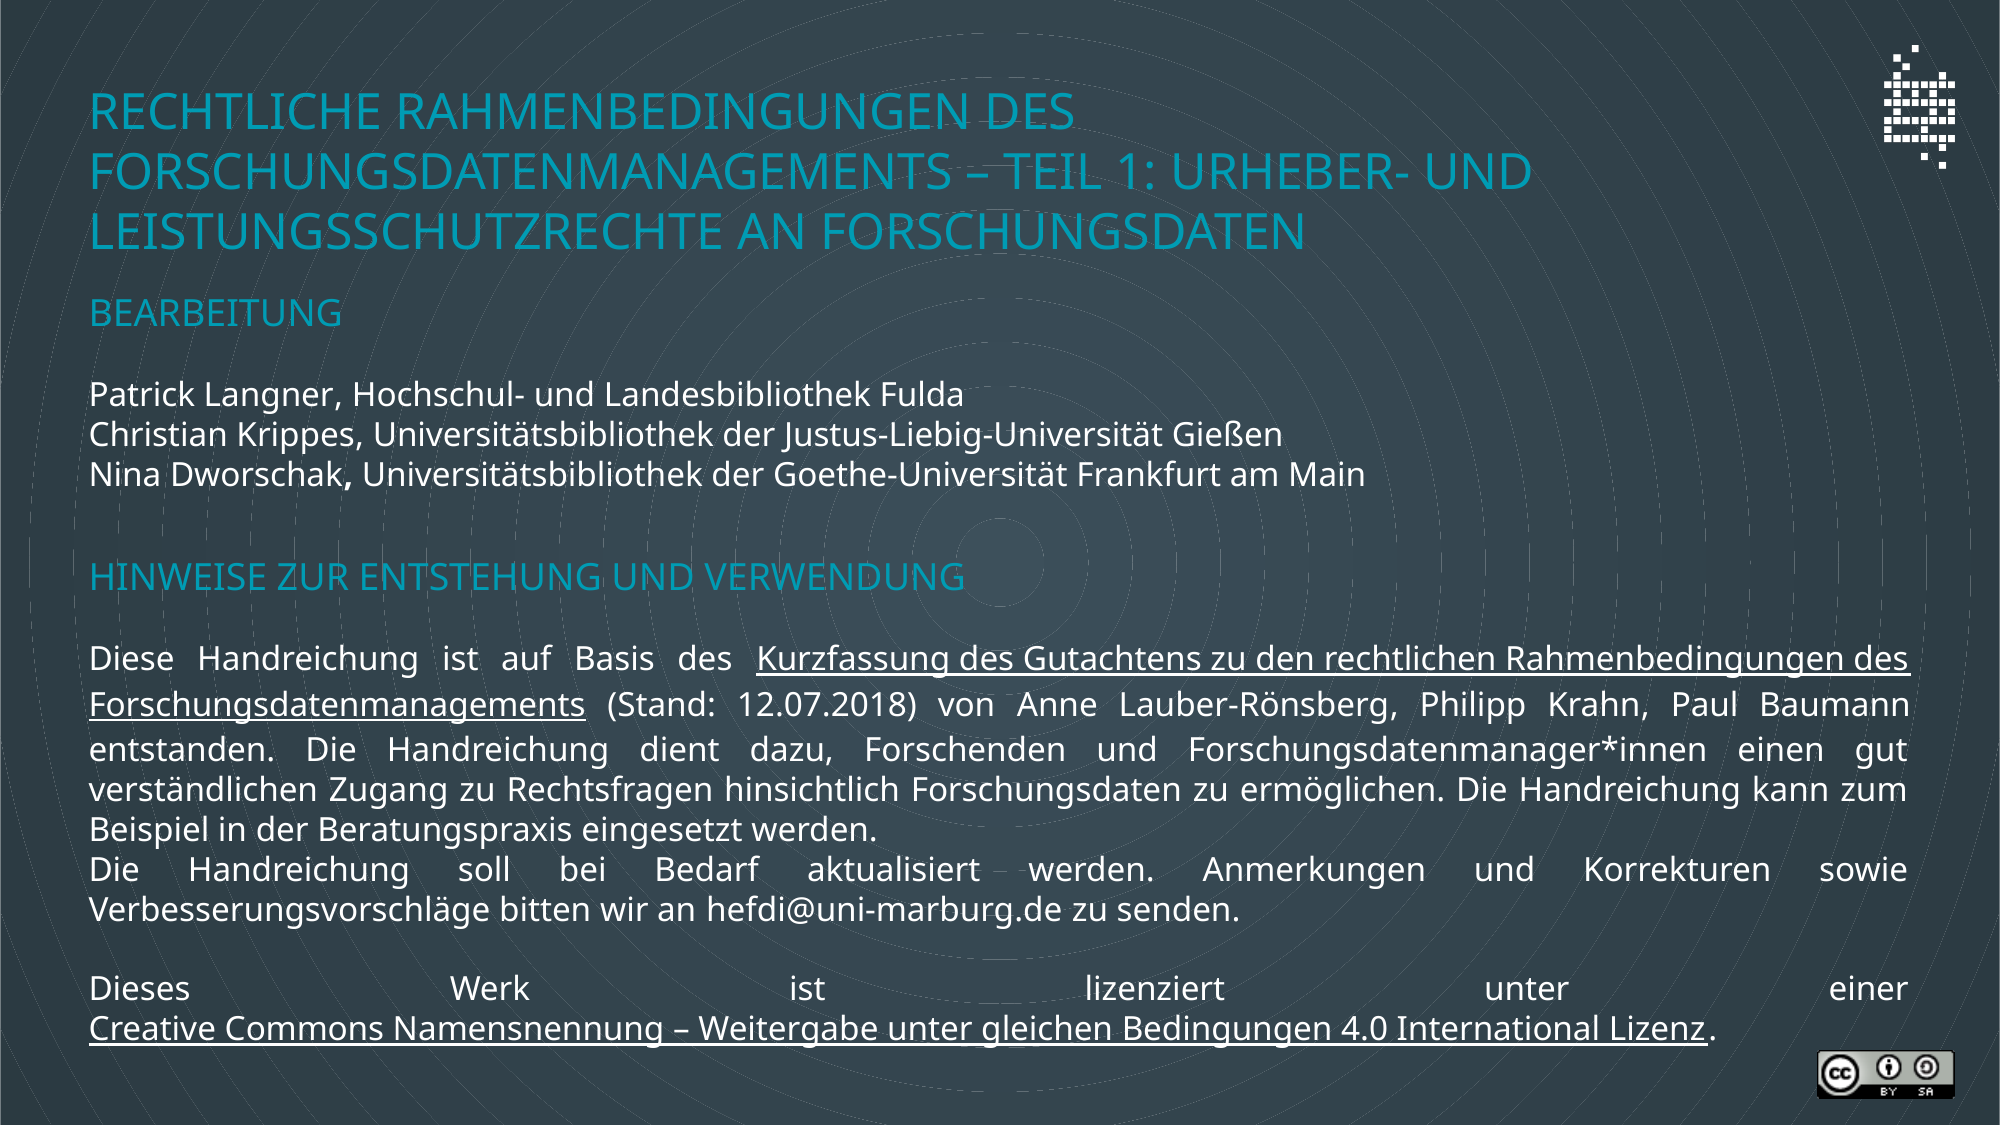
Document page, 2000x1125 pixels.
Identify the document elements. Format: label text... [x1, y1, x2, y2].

text_box Rechtliche Rahmenbedingungen des Forschungsdatenmanagements – Teil 1: Urheber- und Leistungsschutzrechte an Forschungsdaten [73, 72, 1830, 268]
picture [1884, 45, 1955, 169]
text_box Hinweise zur Entstehung und Verwendung Diese Handreichung ist auf Basis des Kurzfassung des Gutachtens zu den rechtlichen Rahmenbedingungen des Forschungsdatenmanagements (Stand: 12.07.2018) von Anne Lauber‐Rönsberg, Philipp Krahn, Paul Baumann entstanden. Die Handreichung dient dazu, Forschenden und Forschungsdatenmanager*innen einen gut verständlichen Zugang zu Rechtsfragen hinsichtlich Forschungsdaten zu ermöglichen. Die Handreichung kann zum Beispiel in der Beratungspraxis eingesetzt werden. Die Handreichung soll bei Bedarf aktualisiert werden. Anmerkungen und Korrekturen sowie Verbesserungsvorschläge bitten wir an hefdi@uni-marburg.de zu senden. Dieses Werk ist lizenziert unter einer Creative Commons Namensnennung – Weitergabe unter gleichen Bedingungen 4.0 International Lizenz. [88, 552, 1911, 662]
text_box Bearbeitung Patrick Langner, Hochschul- und Landesbibliothek Fulda Christian Krippes, Universitätsbibliothek der Justus-Liebig-Universität Gießen Nina Dworschak, Universitätsbibliothek der Goethe-Universität Frankfurt am Main [88, 288, 1911, 511]
text_box [0, 0, 2000, 1125]
picture [1816, 1049, 1955, 1099]
